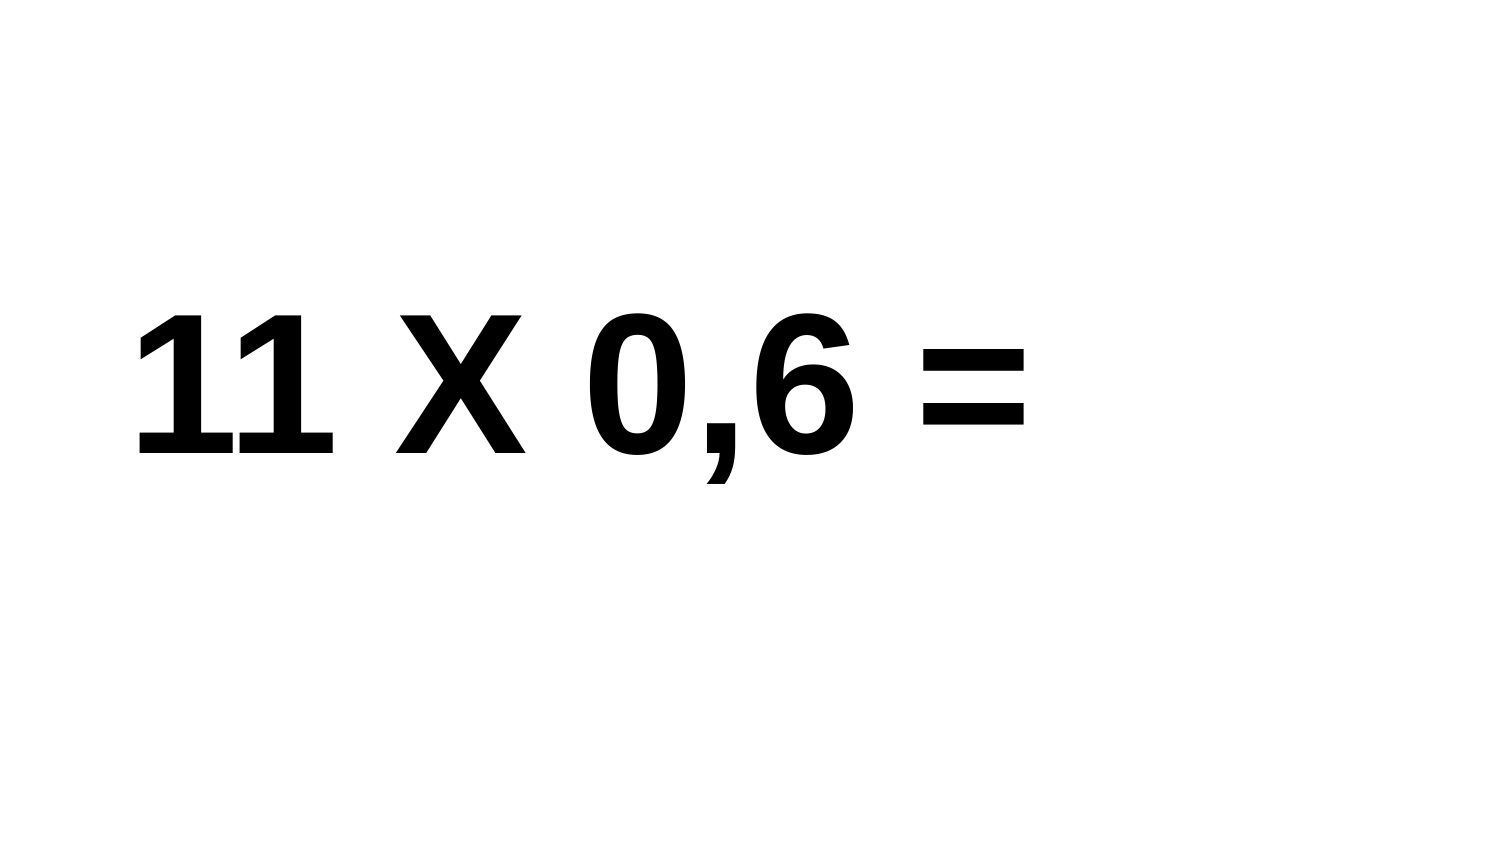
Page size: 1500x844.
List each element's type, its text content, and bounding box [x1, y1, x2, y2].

text_box 11 X 0,6 = [112, 318, 1388, 509]
